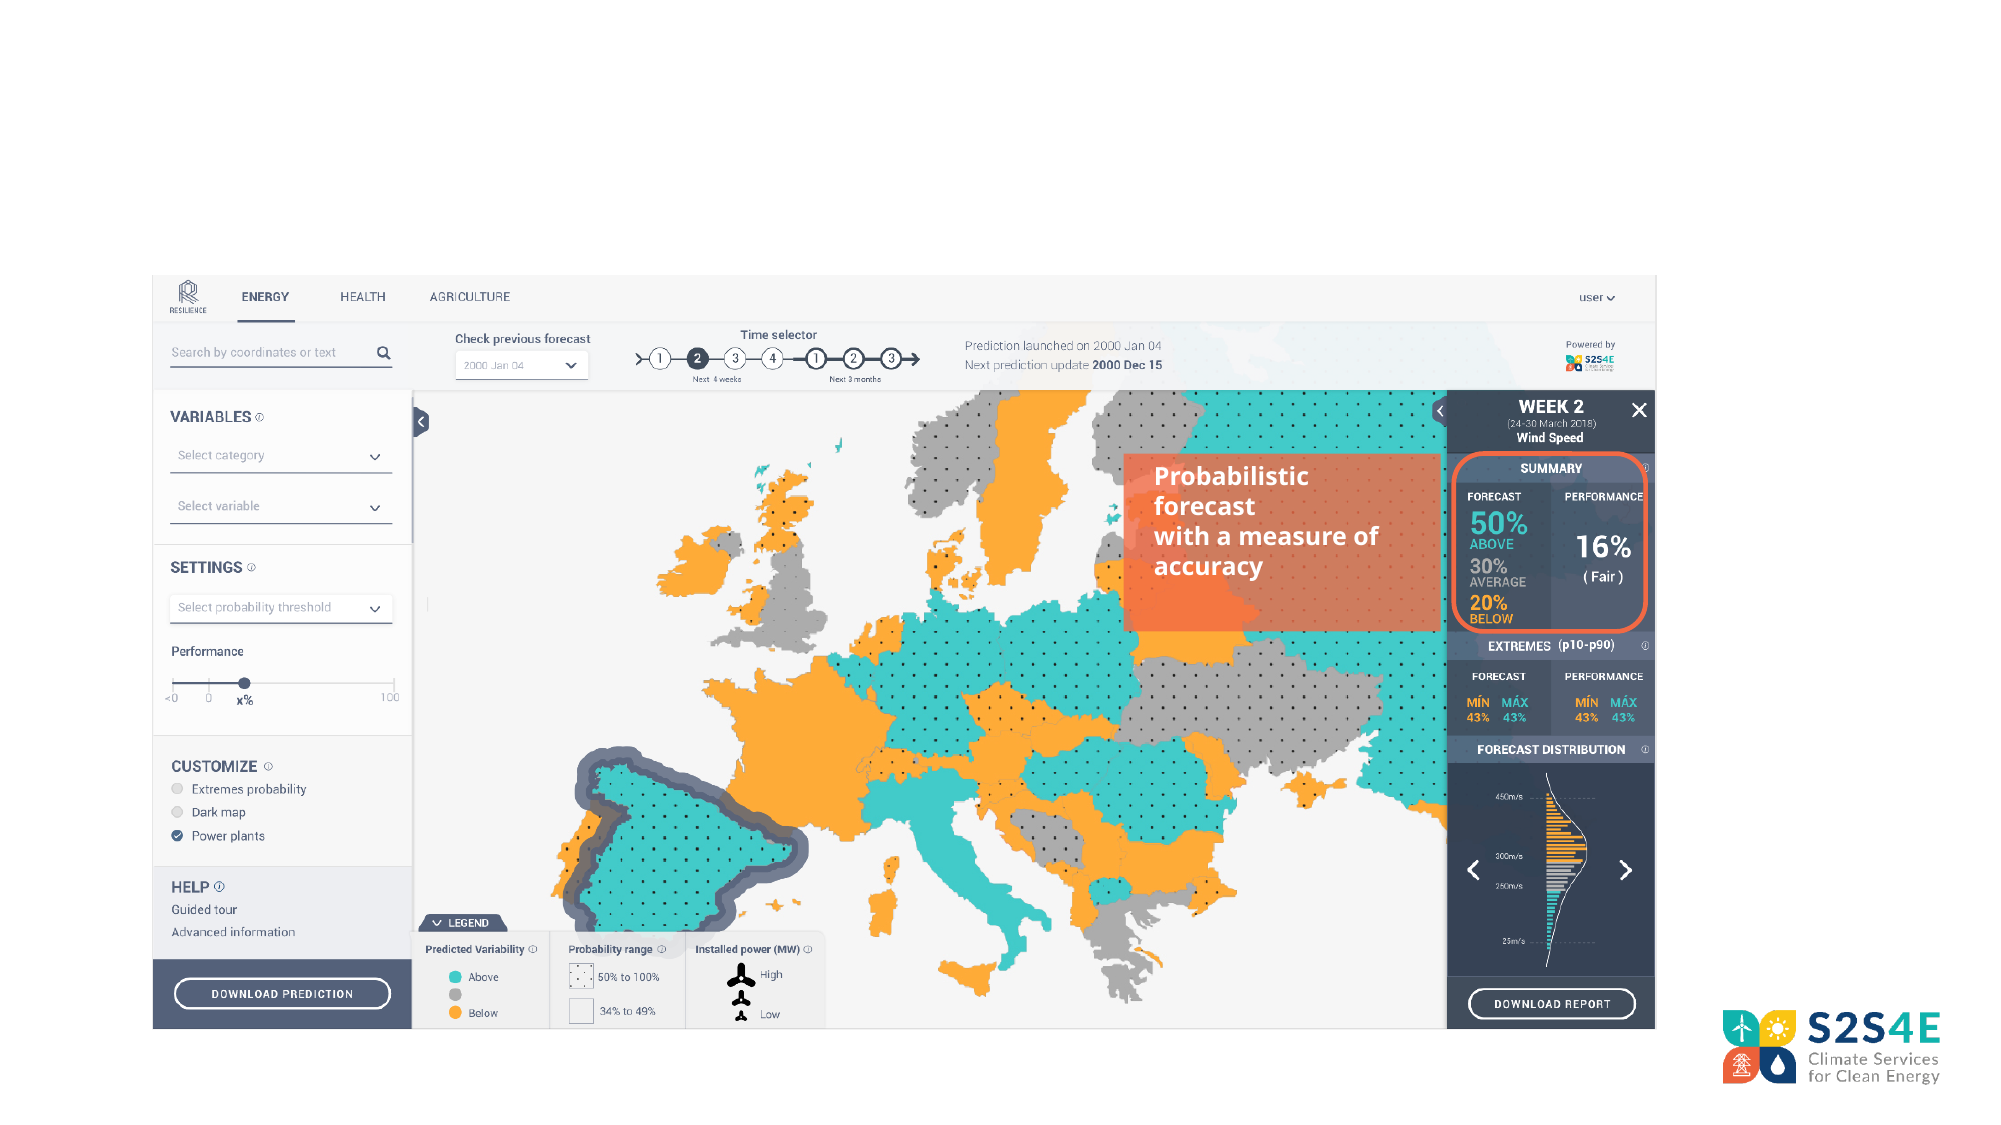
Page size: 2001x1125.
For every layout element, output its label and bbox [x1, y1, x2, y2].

picture [1723, 1006, 1944, 1086]
picture [149, 275, 1659, 1030]
